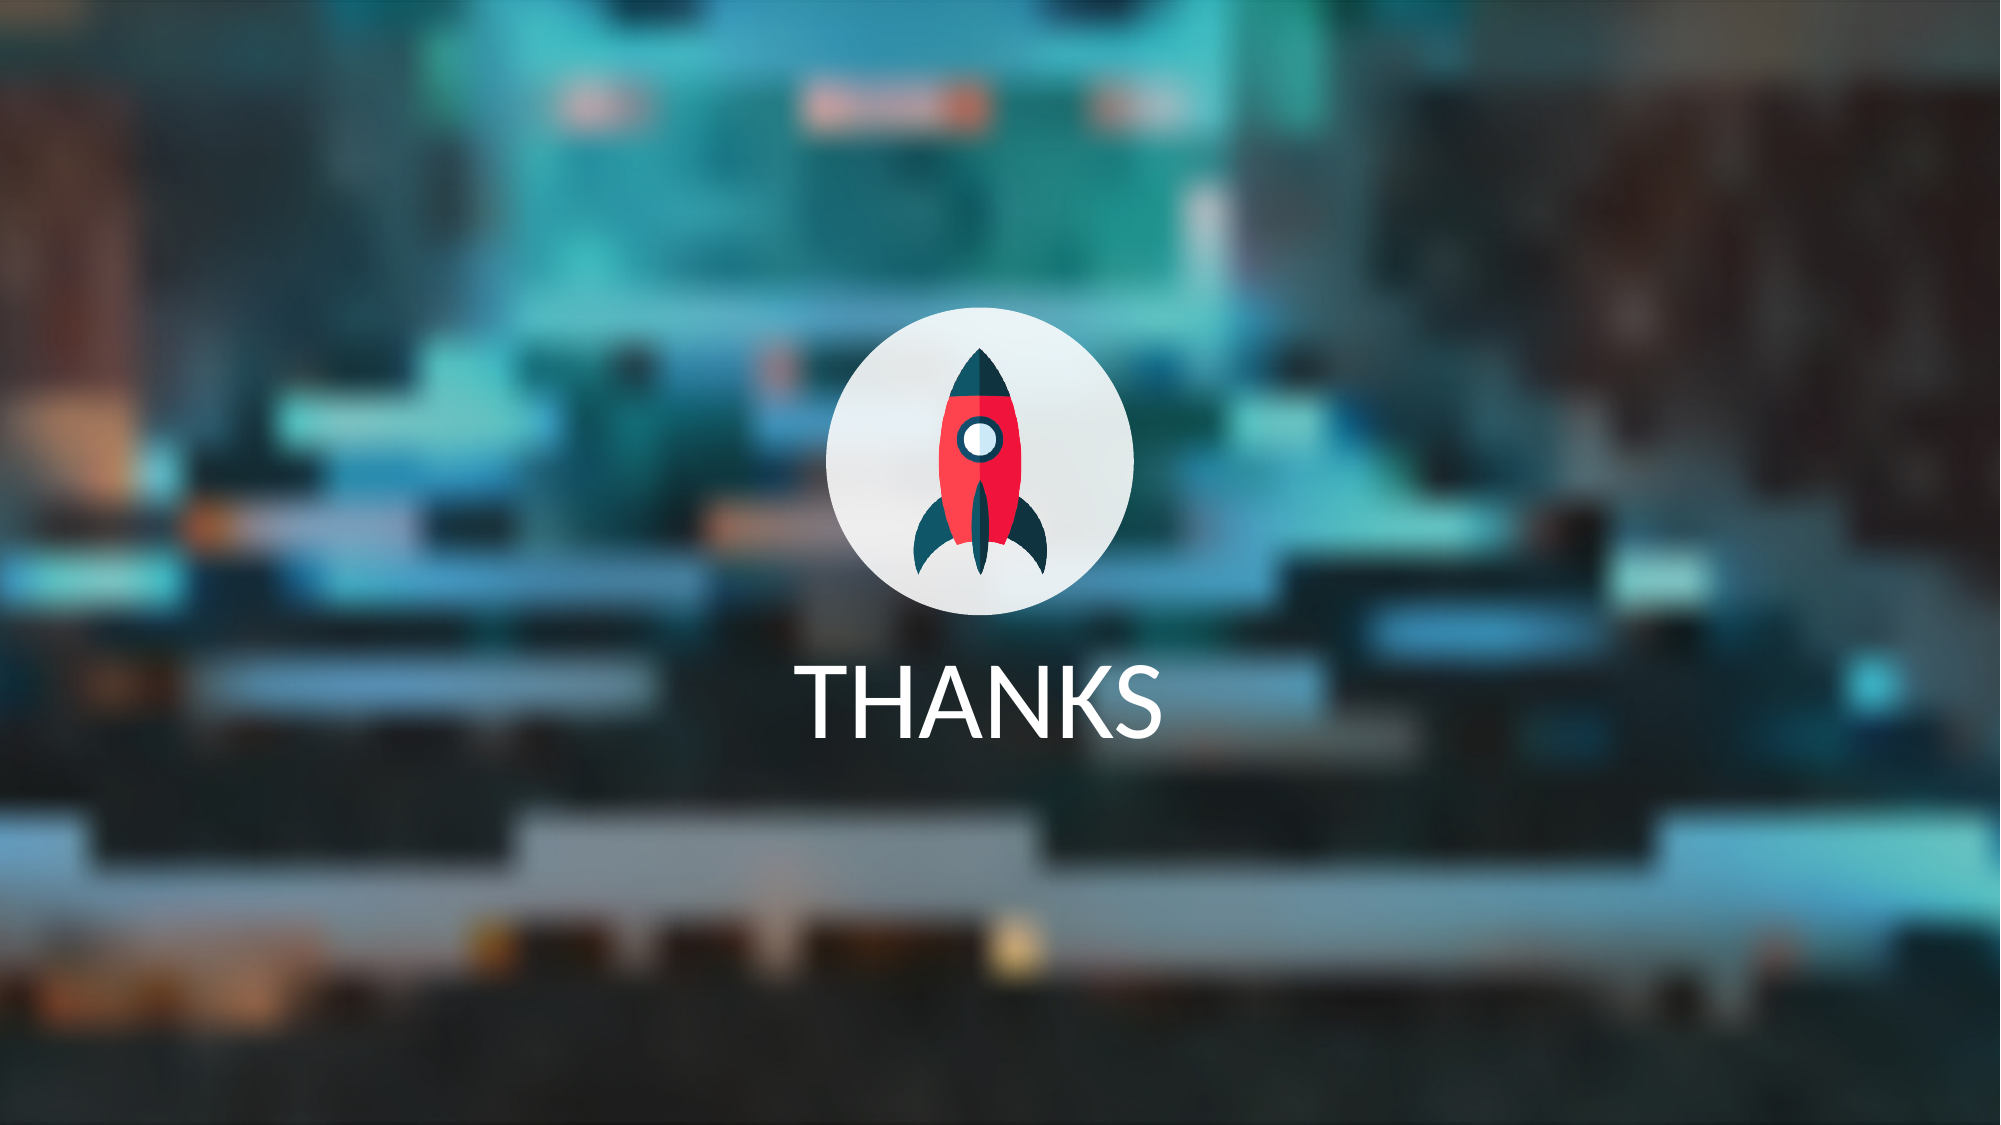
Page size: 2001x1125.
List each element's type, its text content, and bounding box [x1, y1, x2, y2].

text_box THANKS [779, 618, 1181, 768]
picture [0, 0, 2000, 1125]
text_box [825, 306, 1135, 617]
